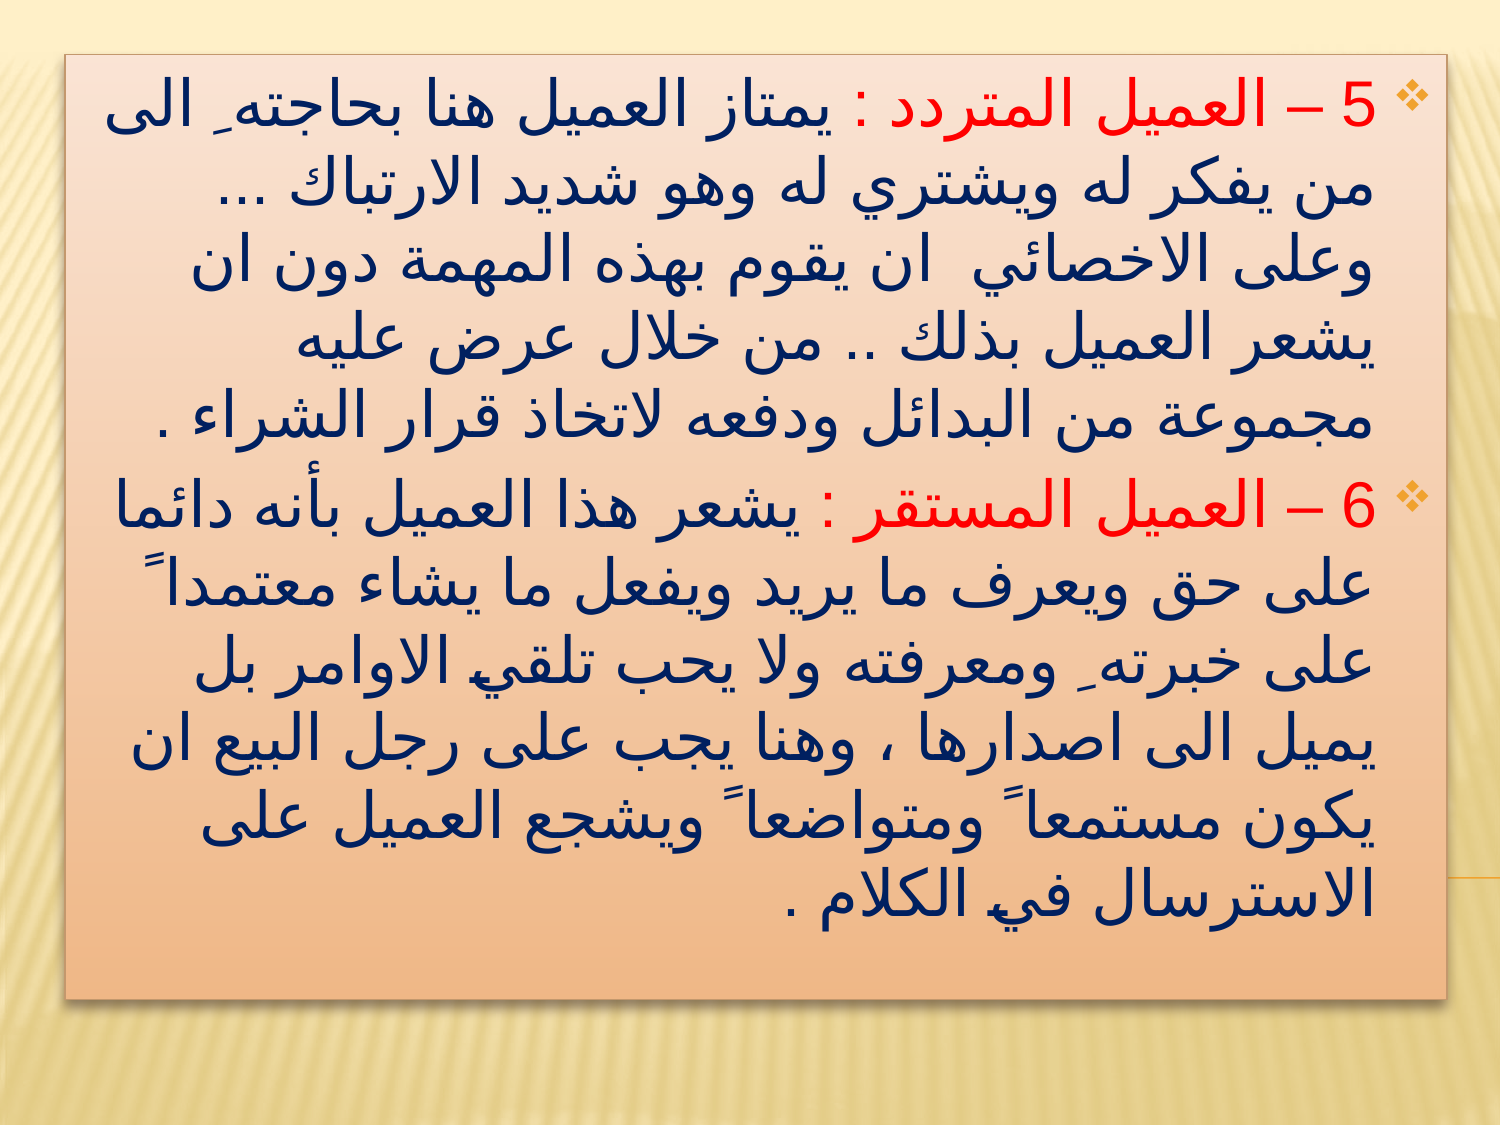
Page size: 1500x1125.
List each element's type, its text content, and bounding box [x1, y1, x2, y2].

subtitle 5 – العميل المتردد : يمتاز العميل هنا بحاجته ِ الى من يفكر له ويشتري له وهو شديد الارتباك ... وعلى الاخصائي ان يقوم بهذه المهمة دون ان يشعر العميل بذلك .. من خلال عرض عليه مجموعة من البدائل ودفعه لاتخاذ قرار الشراء . 6 – العميل المستقر : يشعر هذا العميل بأنه دائما على حق ويعرف ما يريد ويفعل ما يشاء معتمدا ً على خبرته ِ ومعرفته ولا يحب تلقي الاوامر بل يميل الى اصدارها ، وهنا يجب على رجل البيع ان يكون مستمعا ً ومتواضعا ً ويشجع العميل على الاسترسال في الكلام . [64, 54, 1448, 1000]
